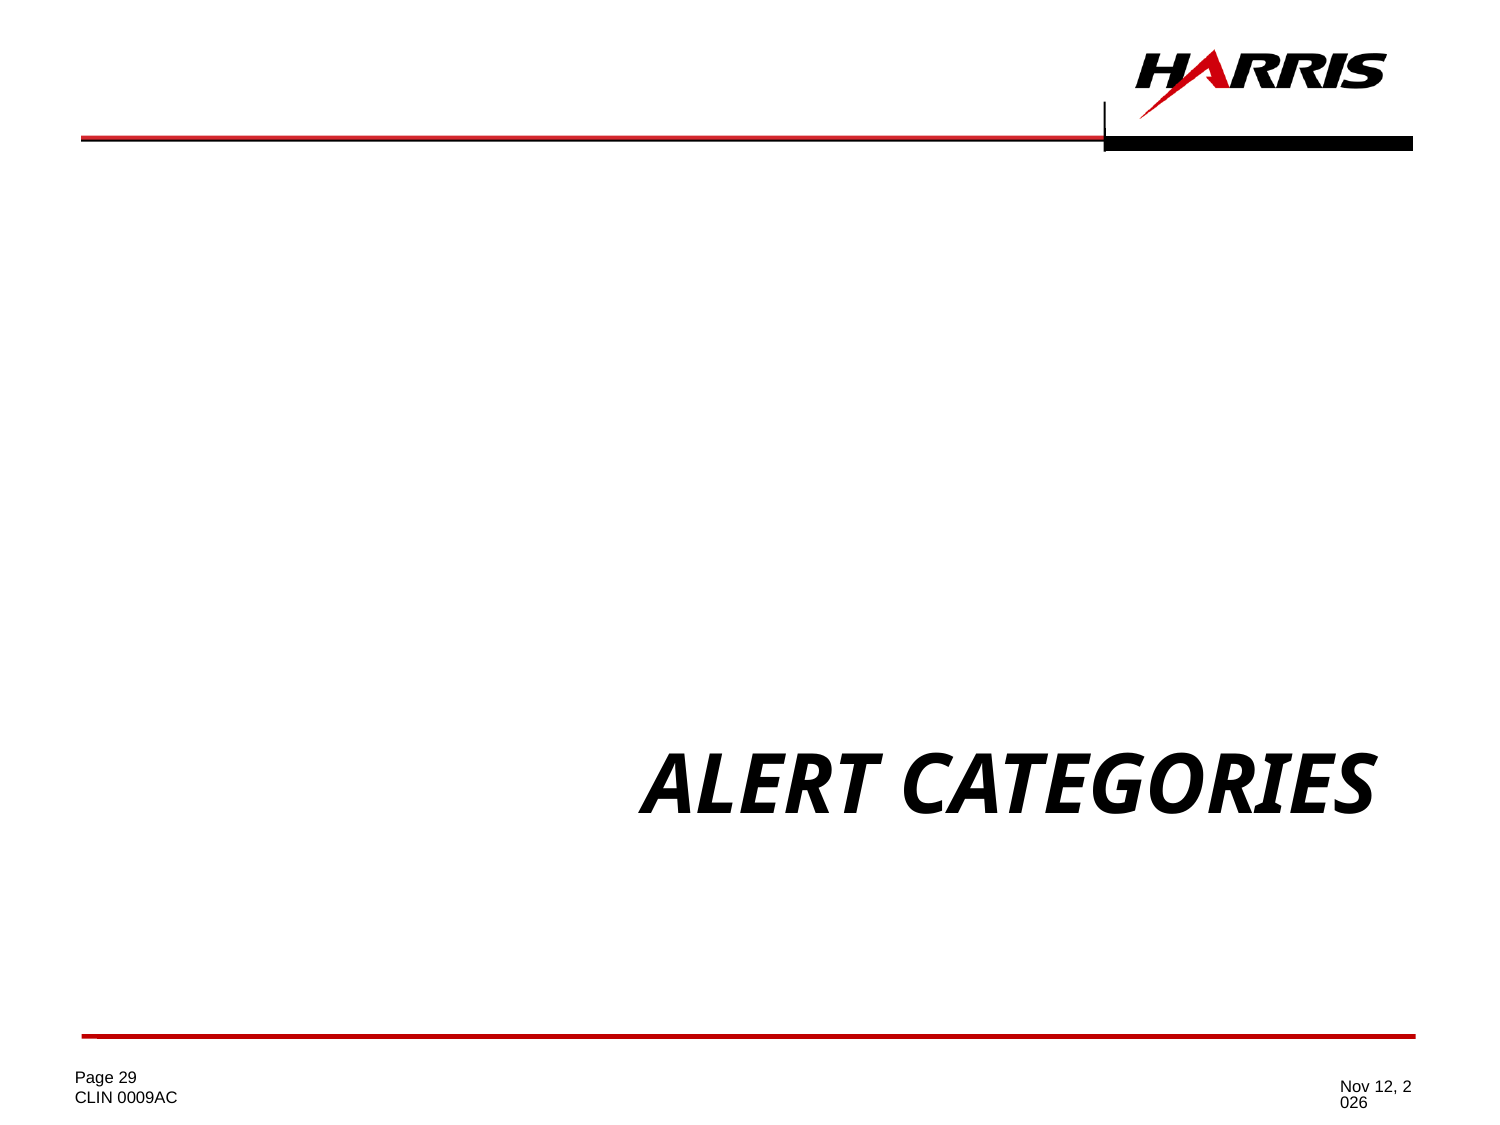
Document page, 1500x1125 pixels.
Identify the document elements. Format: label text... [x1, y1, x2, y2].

title Alert Categories [118, 722, 1394, 947]
picture [1135, 49, 1387, 119]
slide_number 6-Oct-14 [1324, 1063, 1435, 1108]
